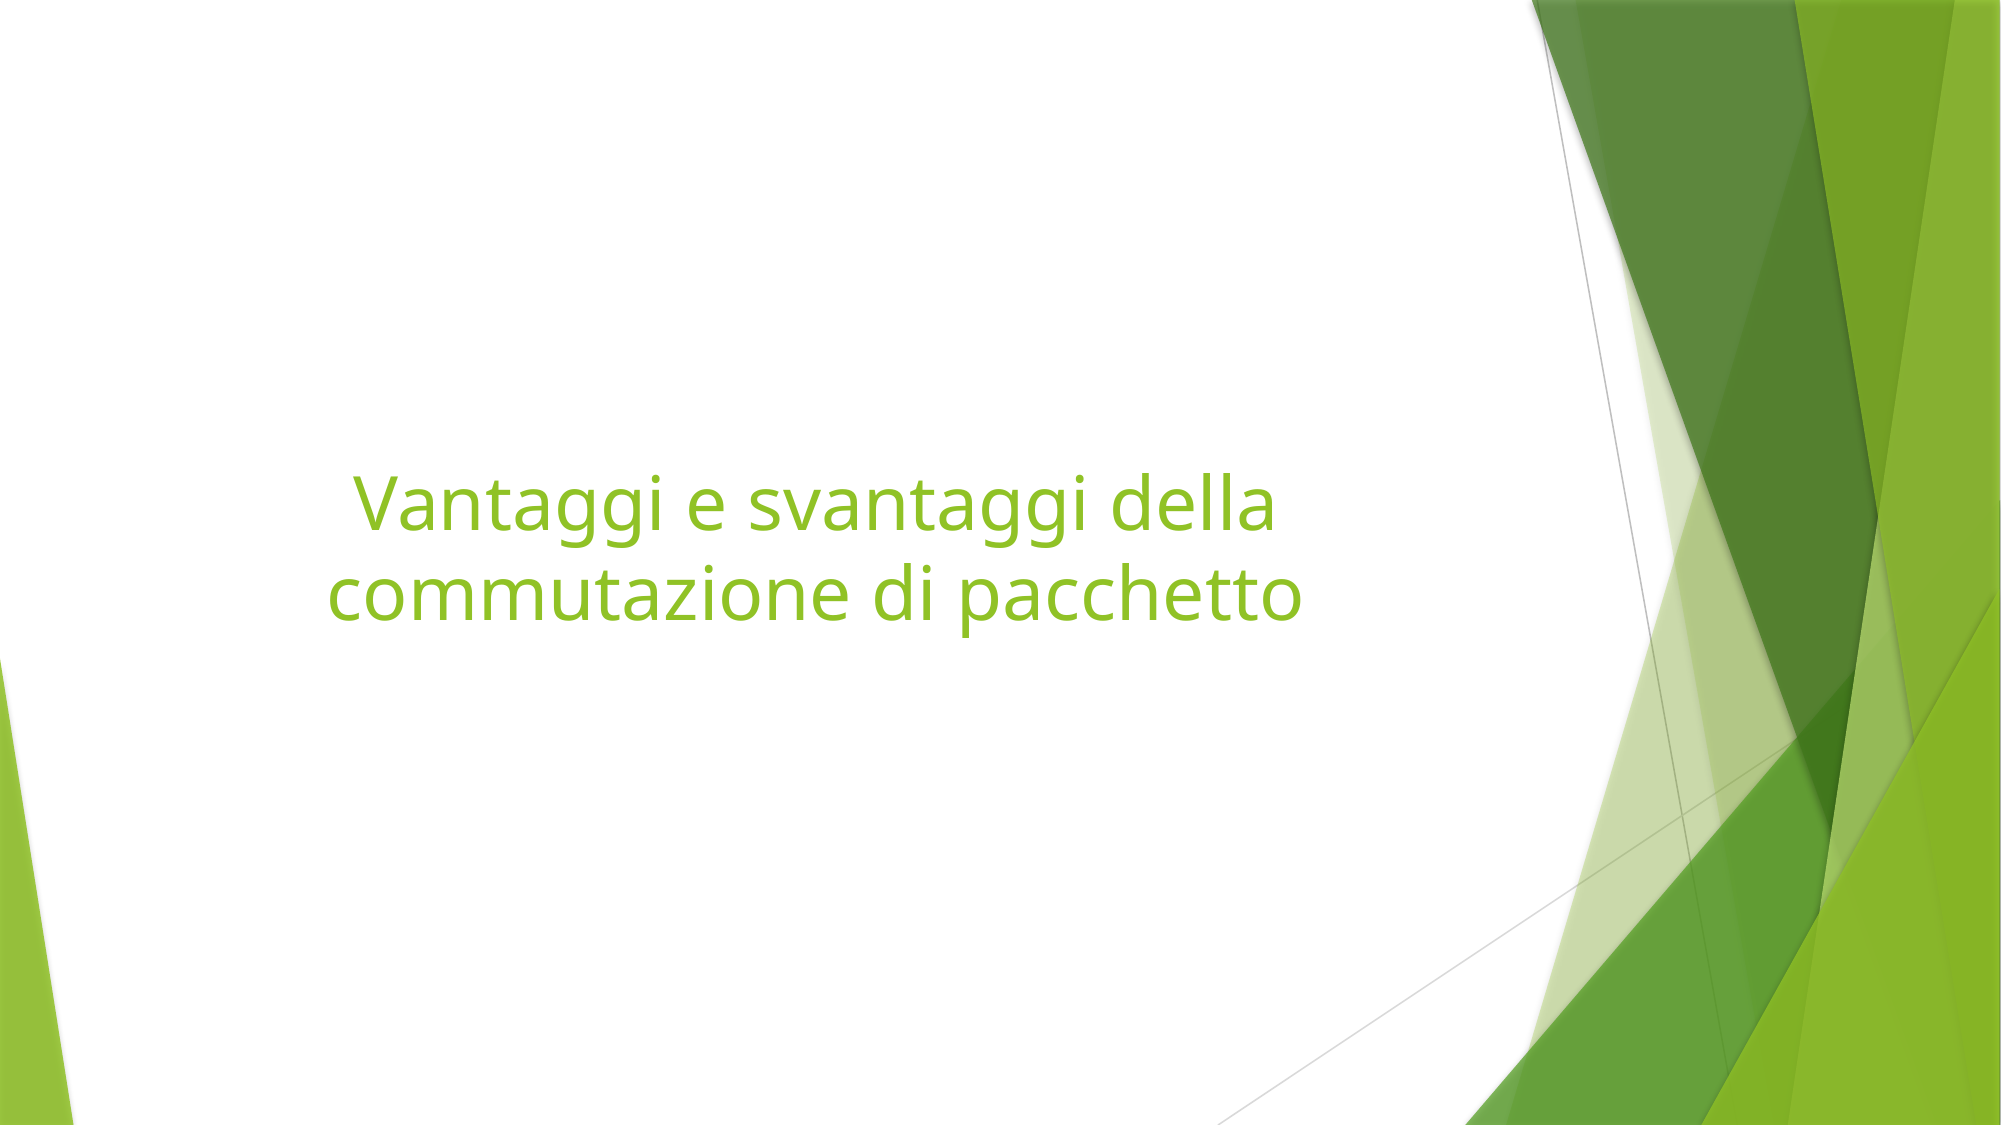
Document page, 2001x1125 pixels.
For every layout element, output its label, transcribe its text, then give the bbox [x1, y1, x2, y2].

title Vantaggi e svantaggi della commutazione di pacchetto [111, 99, 1522, 991]
